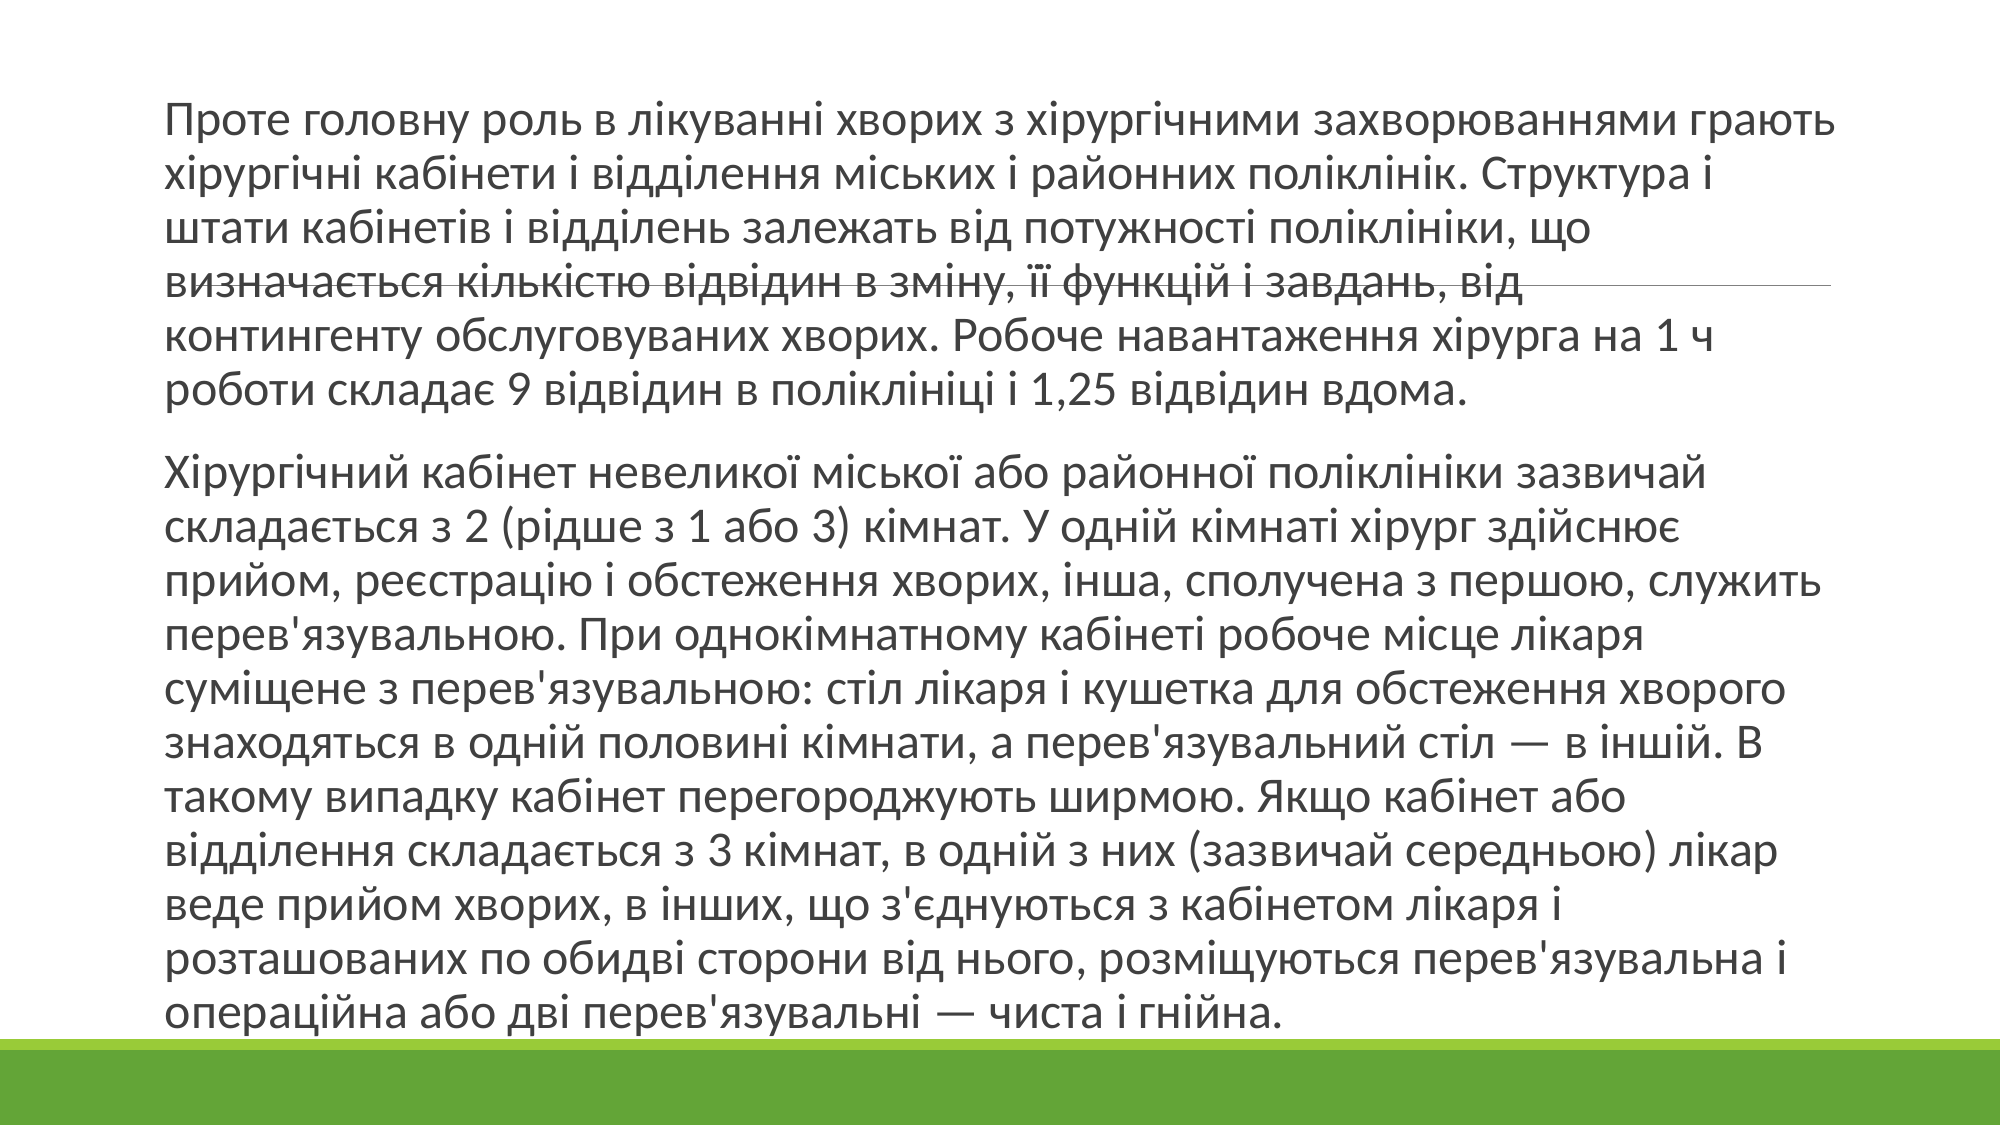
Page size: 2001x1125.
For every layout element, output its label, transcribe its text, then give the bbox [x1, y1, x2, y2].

list Проте головну роль в лікуванні хворих з хірургічними захворюваннями грають хірургічні кабінети і відділення міських і районних поліклінік. Структура і штати кабінетів і відділень залежать від потужності поліклініки, що визначається кількістю відвідин в зміну, її функцій і завдань, від контингенту обслуговуваних хворих. Робоче навантаження хірурга на 1 ч роботи складає 9 відвідин в поліклініці і 1,25 відвідин вдома. Хірургічний кабінет невеликої міської або районної поліклініки зазвичай складається з 2 (рідше з 1 або 3) кімнат. У одній кімнаті хірург здійснює прийом, реєстрацію і обстеження хворих, інша, сполучена з першою, служить перев'язувальною. При однокімнатному кабінеті робоче місце лікаря суміщене з перев'язувальною: стіл лікаря і кушетка для обстеження хворого знаходяться в одній половині кімнати, а перев'язувальний стіл — в іншій. В такому випадку кабінет перегороджують ширмою. Якщо кабінет або відділення складається з 3 кімнат, в одній з них (зазвичай середньою) лікар веде прийом хворих, в інших, що з'єднуються з кабінетом лікаря і розташованих по обидві сторони від нього, розміщуються перев'язувальна і операційна або дві перев'язувальні — чиста і гнійна. [149, 84, 1849, 1069]
